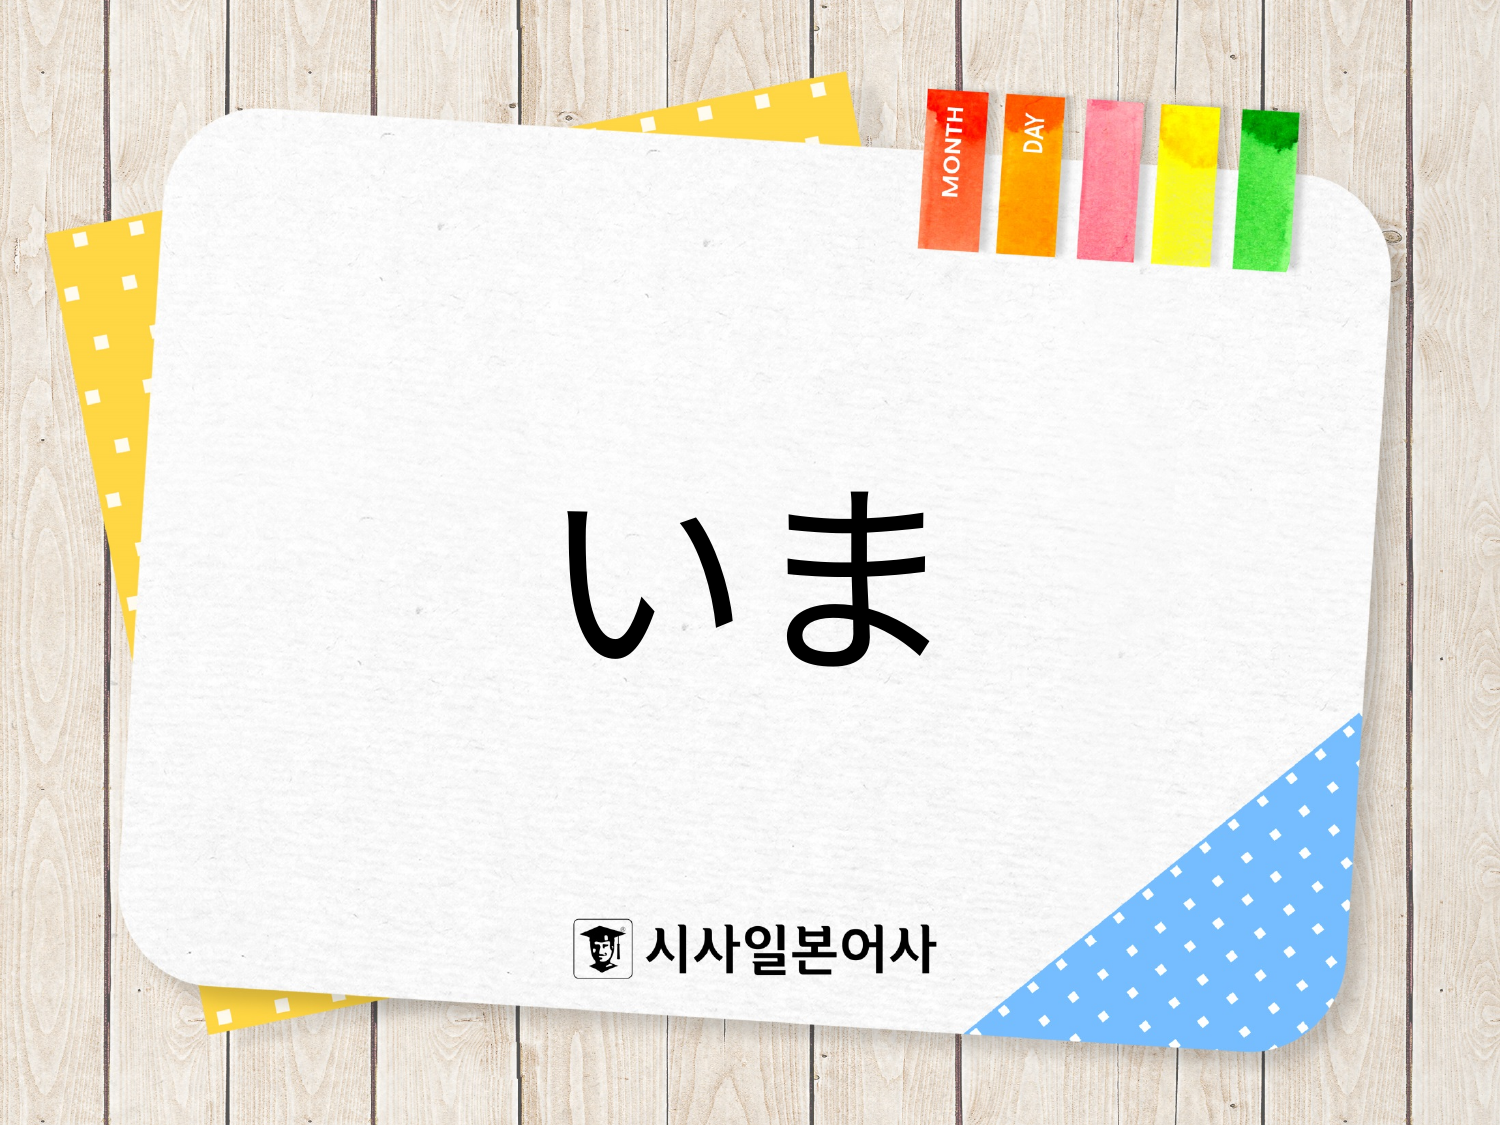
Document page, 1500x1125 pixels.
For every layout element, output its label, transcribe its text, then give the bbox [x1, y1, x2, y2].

title いま [75, 338, 1425, 811]
picture [0, 0, 1500, 1125]
